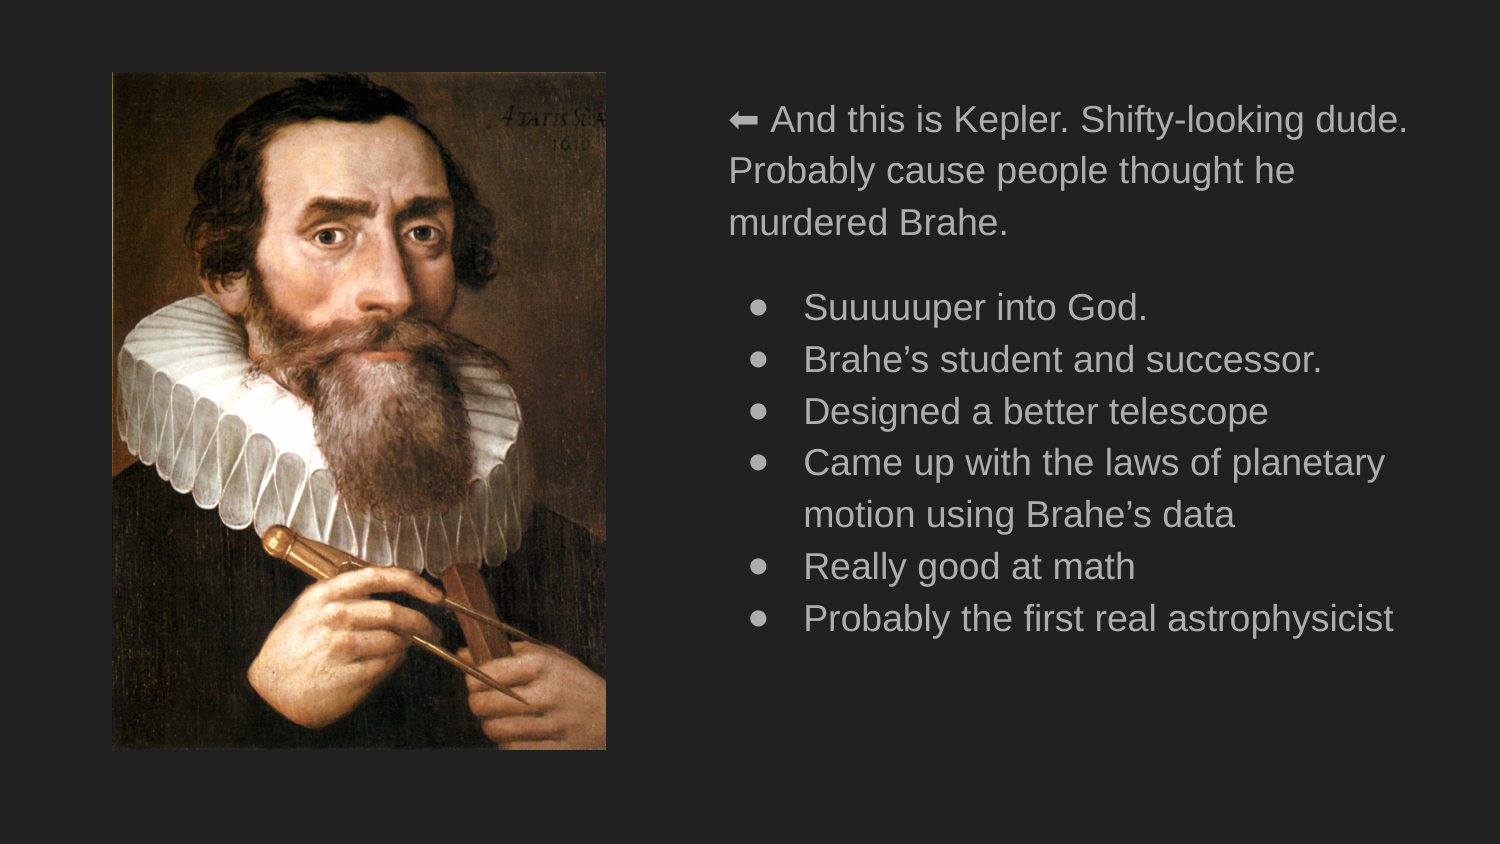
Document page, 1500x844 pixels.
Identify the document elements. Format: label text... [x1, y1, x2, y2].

picture [112, 72, 606, 750]
list ⬅ And this is Kepler. Shifty-looking dude. Probably cause people thought he murdered Brahe. Suuuuuper into God. Brahe’s student and successor. Designed a better telescope Came up with the laws of planetary motion using Brahe’s data Really good at math Probably the first real astrophysicist [713, 72, 1449, 750]
